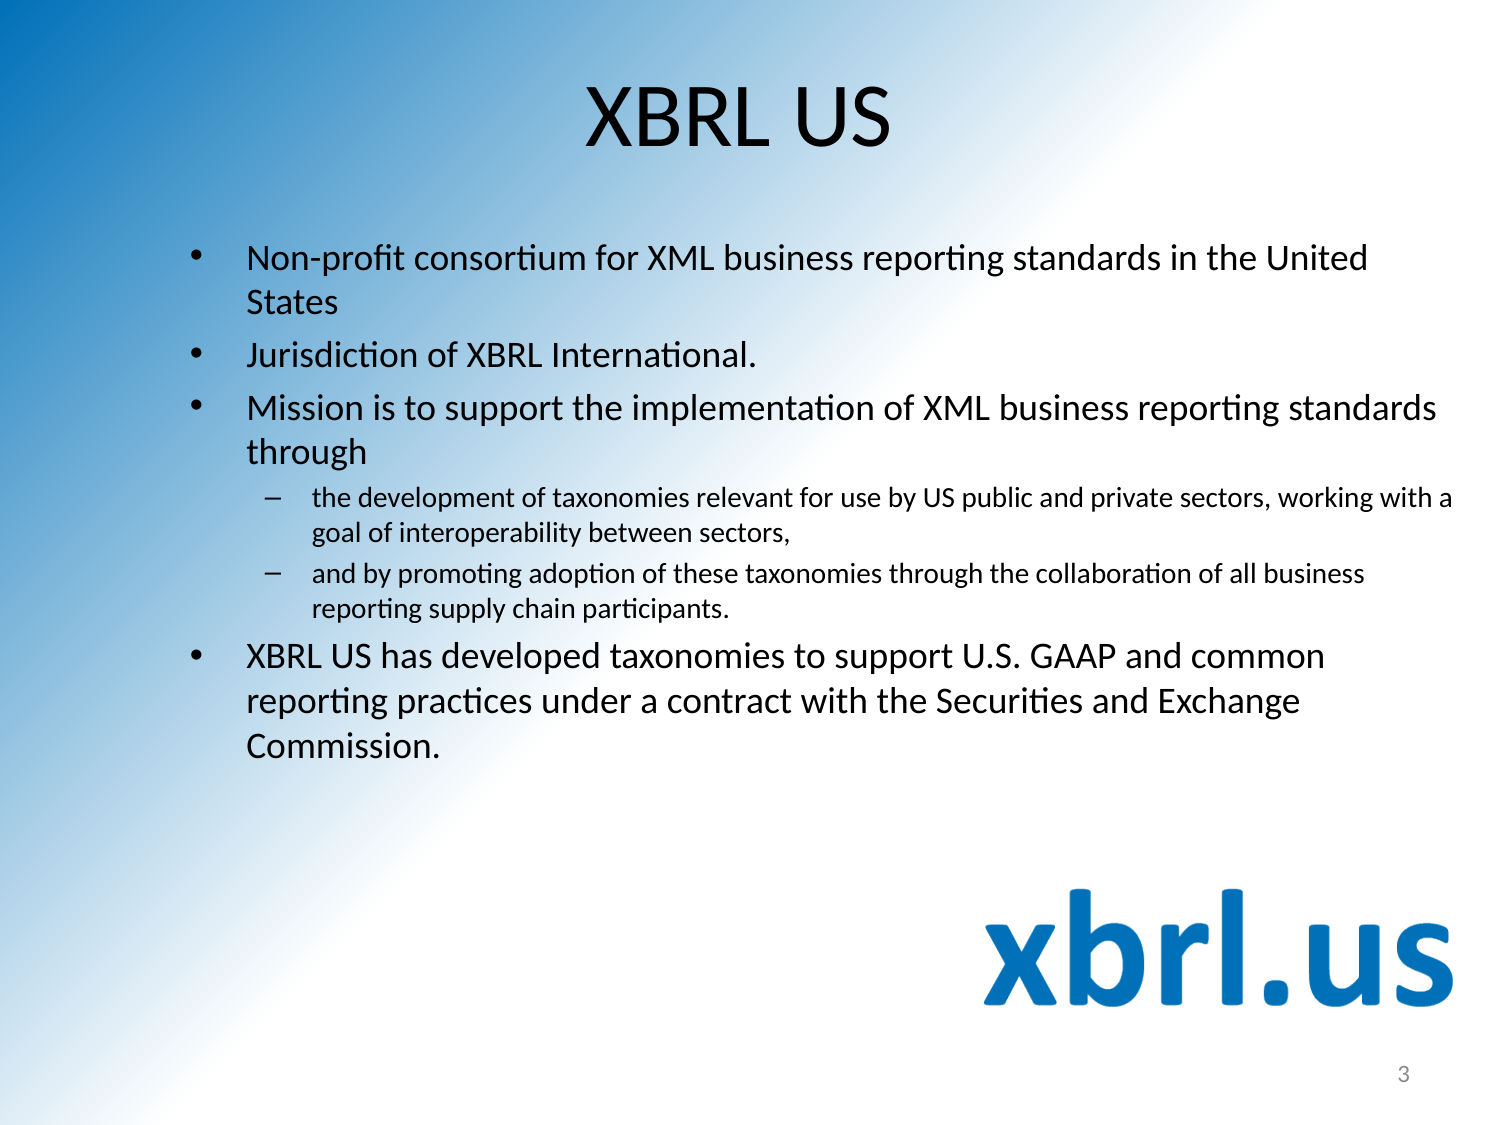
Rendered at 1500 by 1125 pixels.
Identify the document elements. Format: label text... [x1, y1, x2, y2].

title XBRL US [74, 44, 1426, 176]
list Non-profit consortium for XML business reporting standards in the United States Jurisdiction of XBRL International. Mission is to support the implementation of XML business reporting standards through the development of taxonomies relevant for use by US public and private sectors, working with a goal of interoperability between sectors, and by promoting adoption of these taxonomies through the collaboration of all business reporting supply chain participants. XBRL US has developed taxonomies to support U.S. GAAP and common reporting practices under a contract with the Securities and Exchange Commission. [174, 224, 1476, 926]
slide_number 3 [1074, 1047, 1425, 1103]
picture [962, 862, 1464, 1038]
